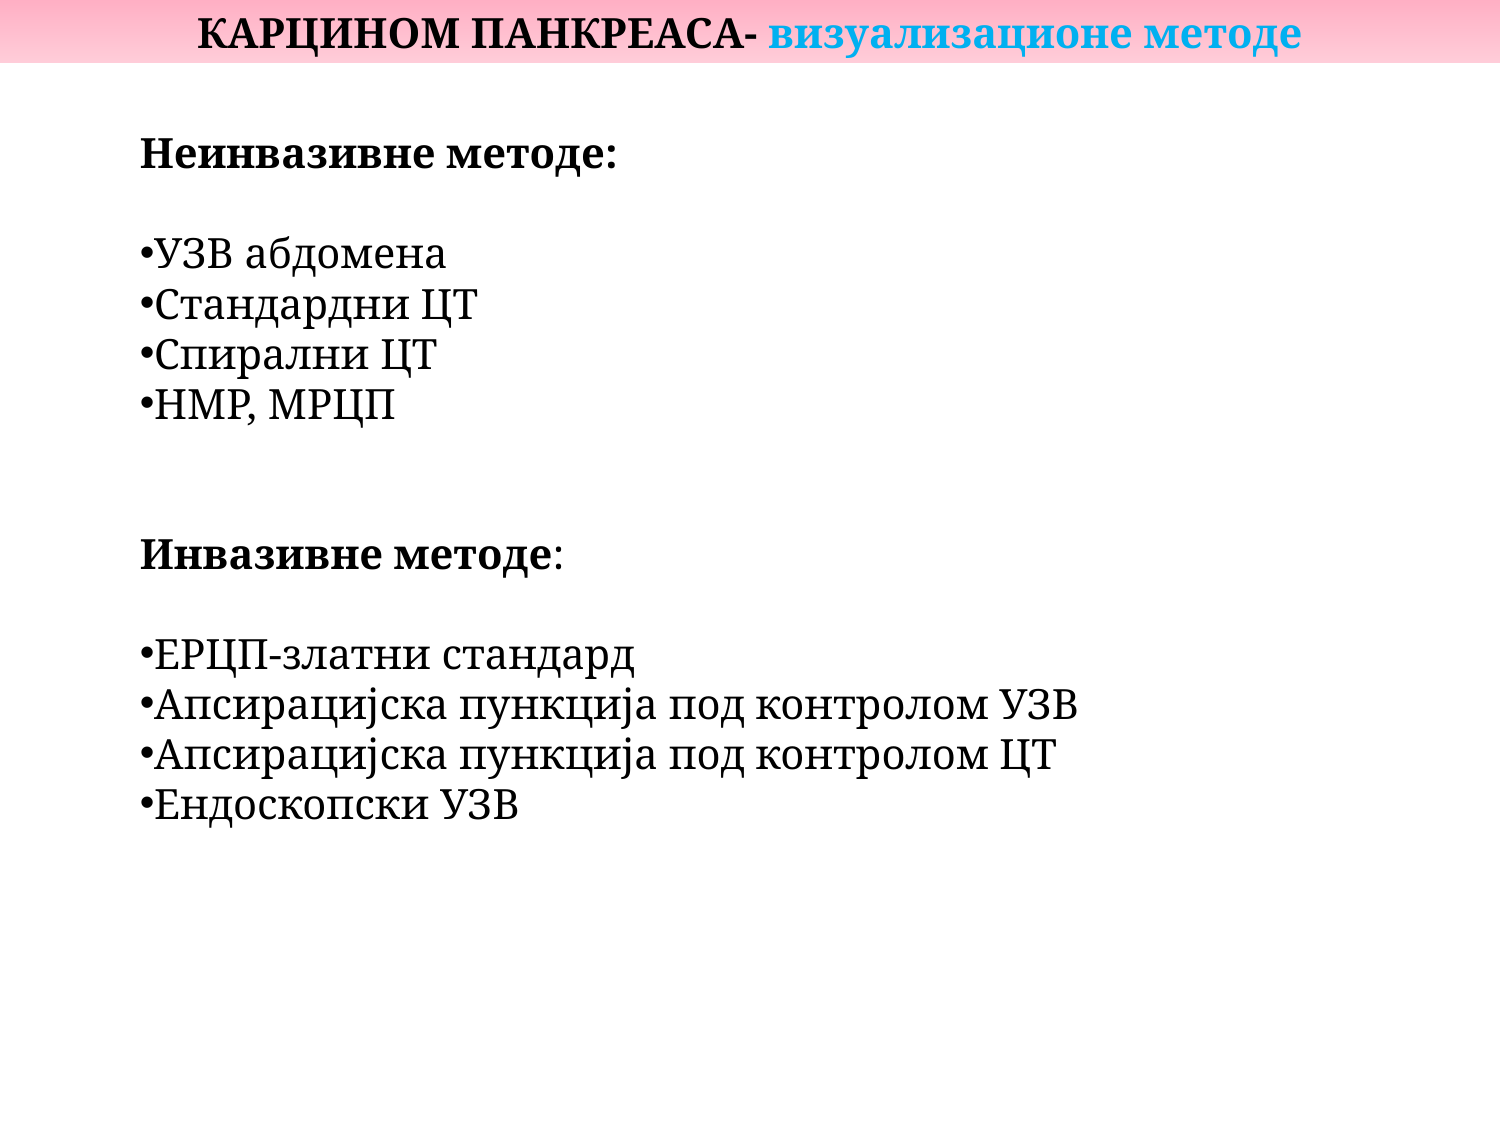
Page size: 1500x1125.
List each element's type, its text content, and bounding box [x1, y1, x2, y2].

text_box Неинвазивне методе: УЗВ абдомена Стандардни ЦТ Спирални ЦТ НМР, МРЦП Инвазивне методе: ЕРЦП-златни стандард Апсирацијска пункција под контролом УЗВ Апсирацијска пункција под контролом ЦТ Ендоскопски УЗВ [124, 74, 1400, 880]
text_box КАРЦИНОМ ПАНКРЕАСА- визуализационе методе [0, 0, 1500, 63]
